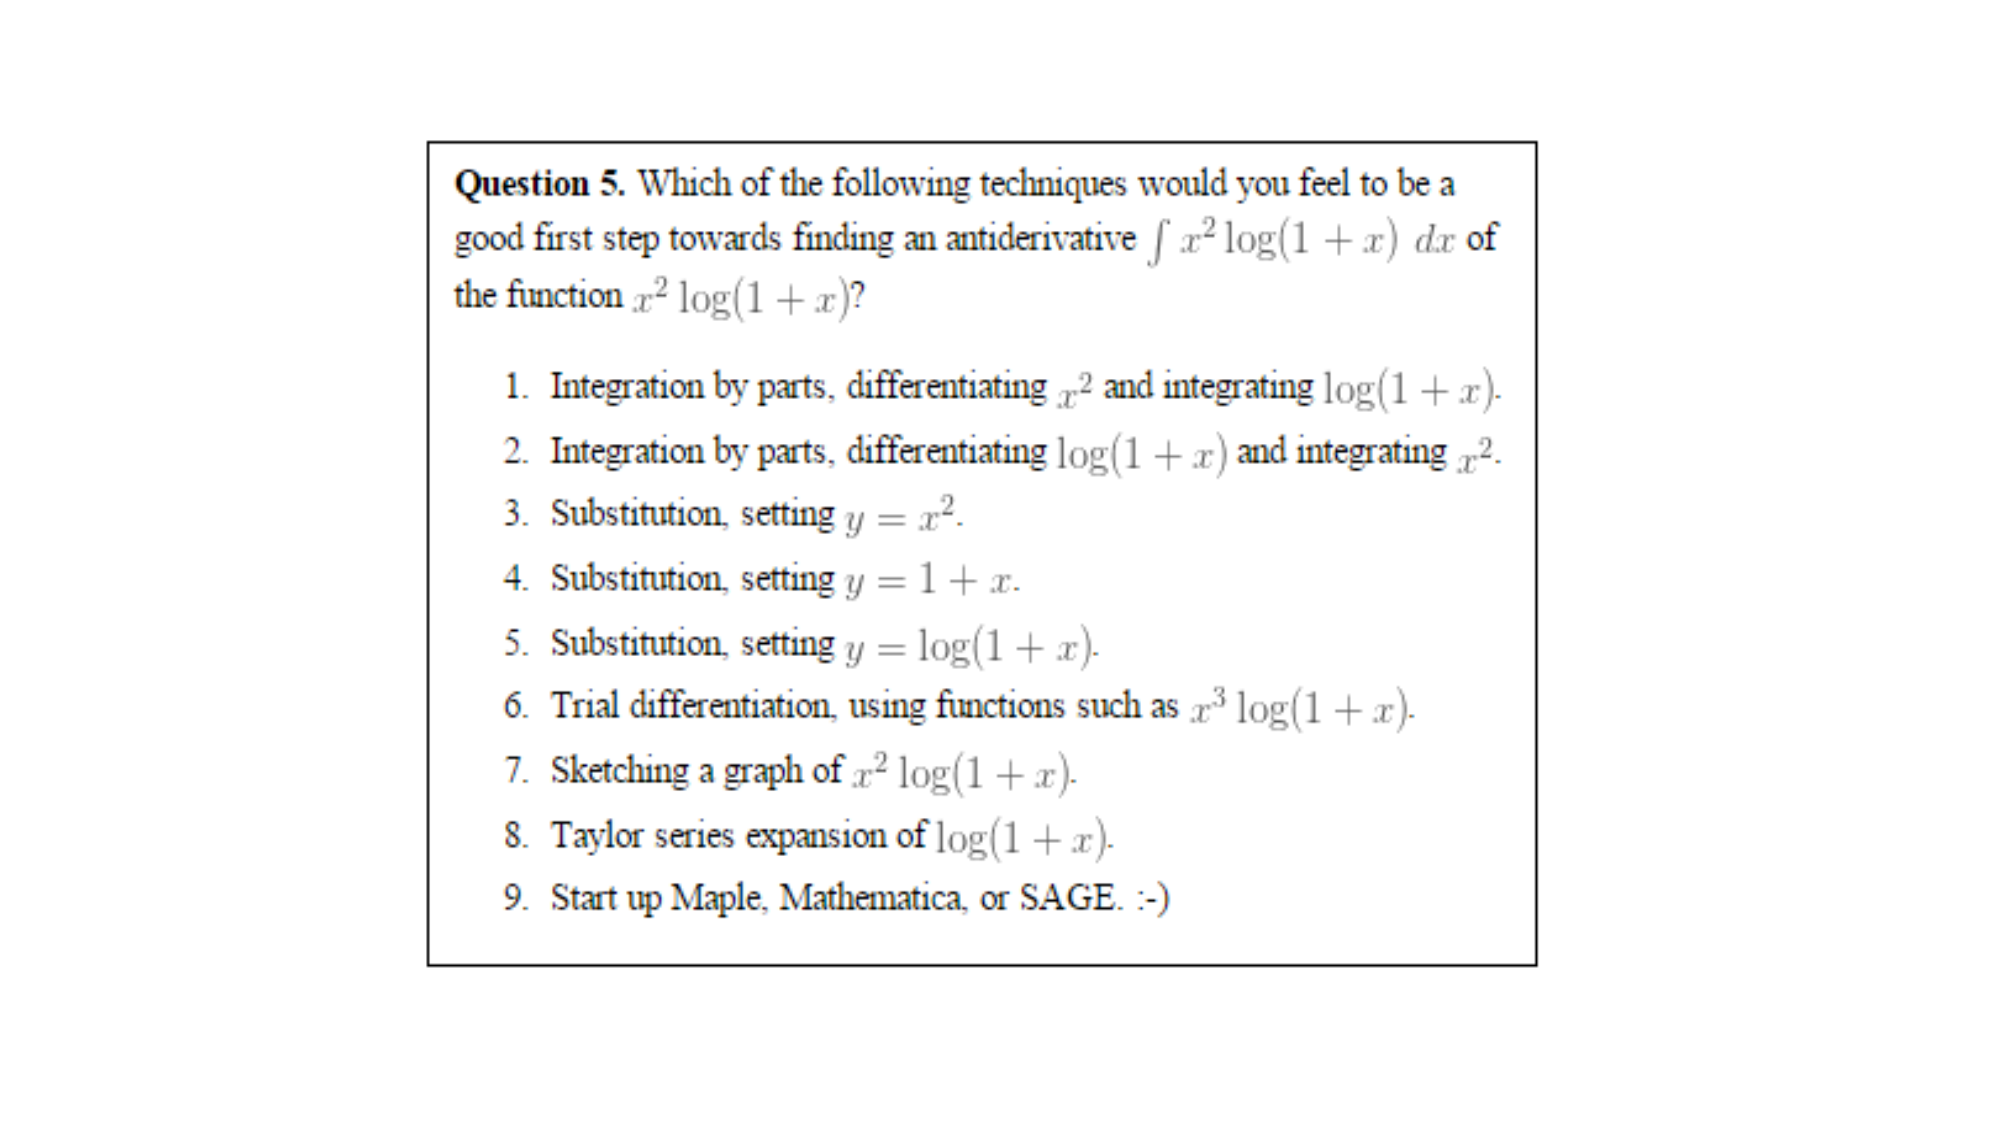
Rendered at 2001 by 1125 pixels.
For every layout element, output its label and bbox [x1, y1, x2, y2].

list [393, 95, 1573, 991]
